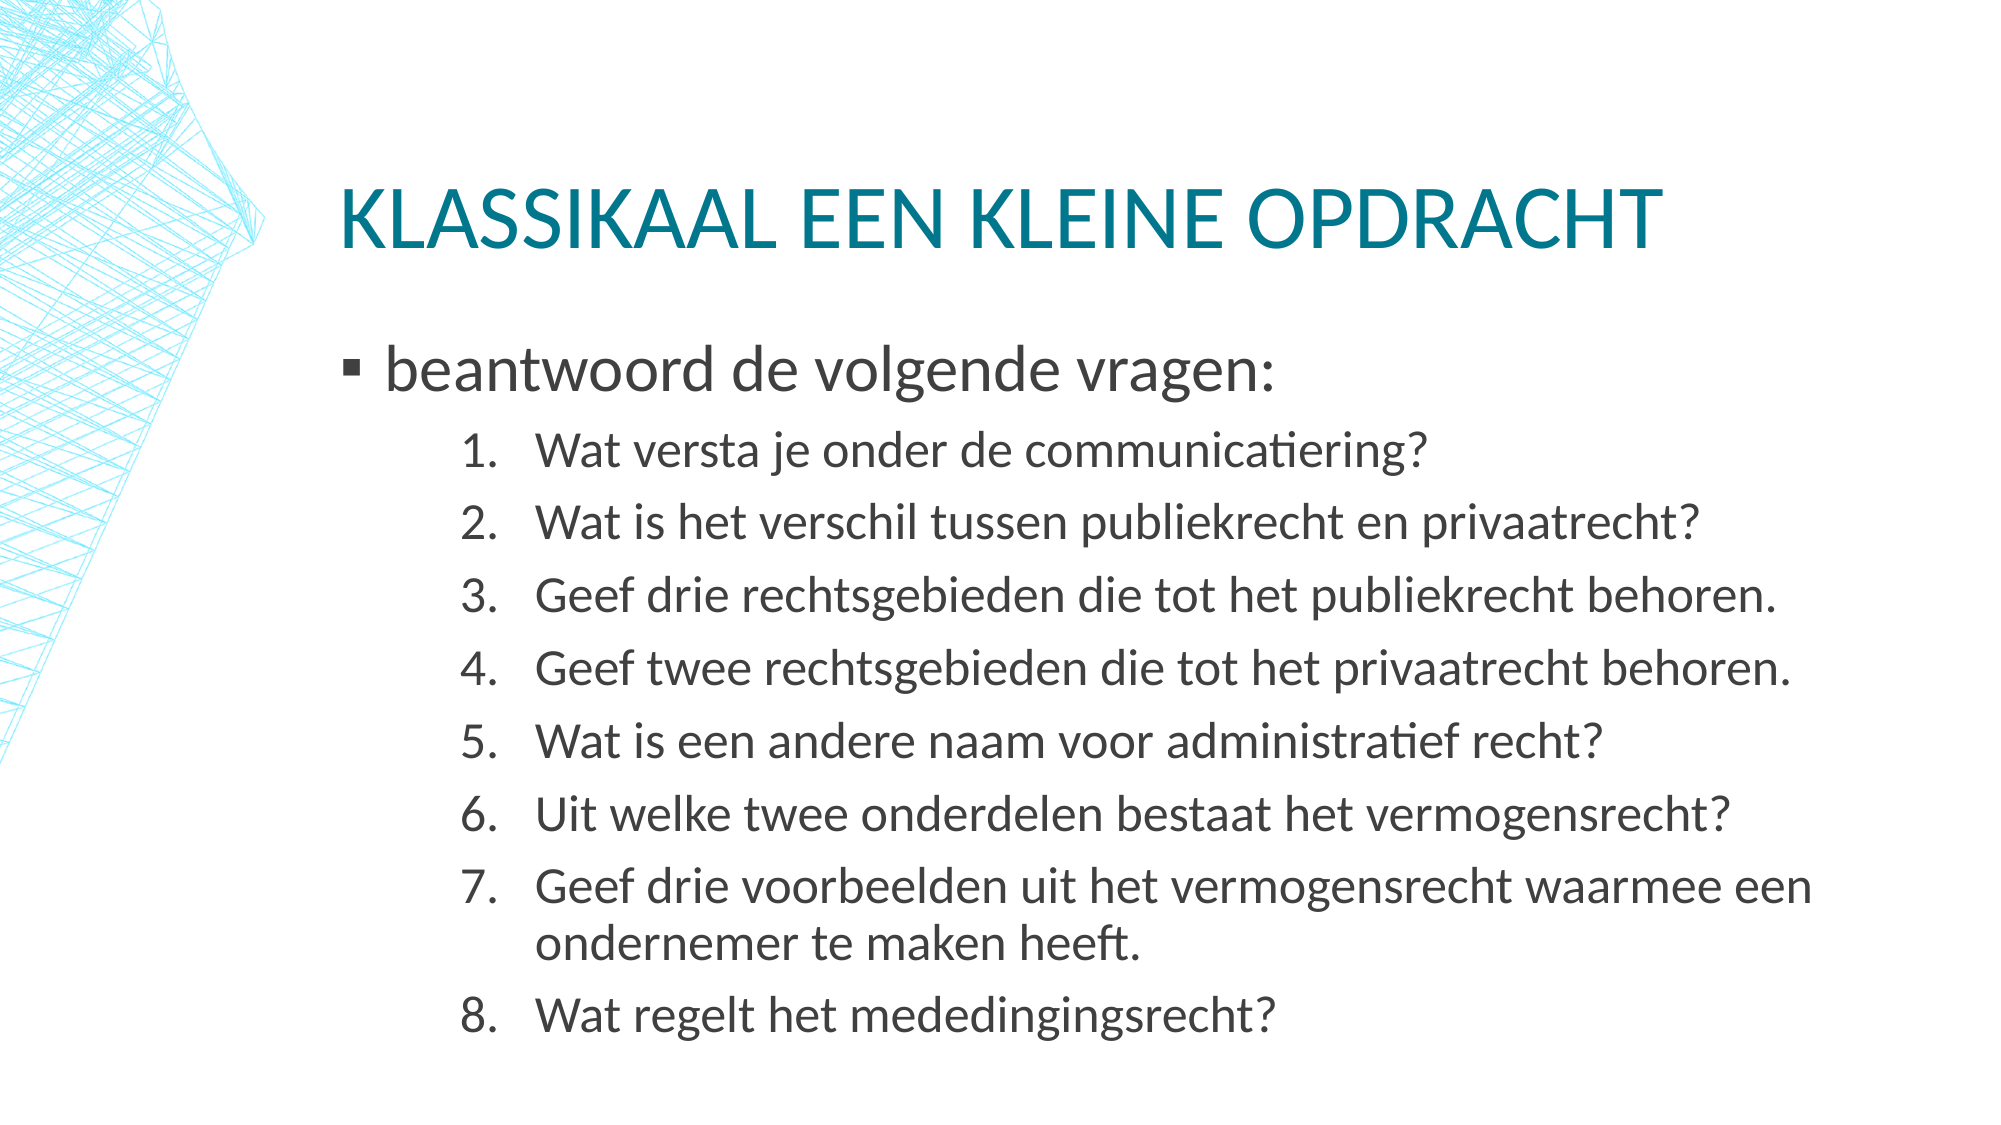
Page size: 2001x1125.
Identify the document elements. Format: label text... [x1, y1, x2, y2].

title Klassikaal een kleine opdracht [324, 62, 1863, 275]
picture [0, 0, 2001, 1125]
list beantwoord de volgende vragen: Wat versta je onder de communicatiering? Wat is het verschil tussen publiekrecht en privaatrecht? Geef drie rechtsgebieden die tot het publiekrecht behoren. Geef twee rechtsgebieden die tot het privaatrecht behoren. Wat is een andere naam voor administratief recht? Uit welke twee onderdelen bestaat het vermogensrecht? Geef drie voorbeelden uit het vermogensrecht waarmee een ondernemer te maken heeft. Wat regelt het mededingingsrecht? [324, 326, 1863, 1062]
